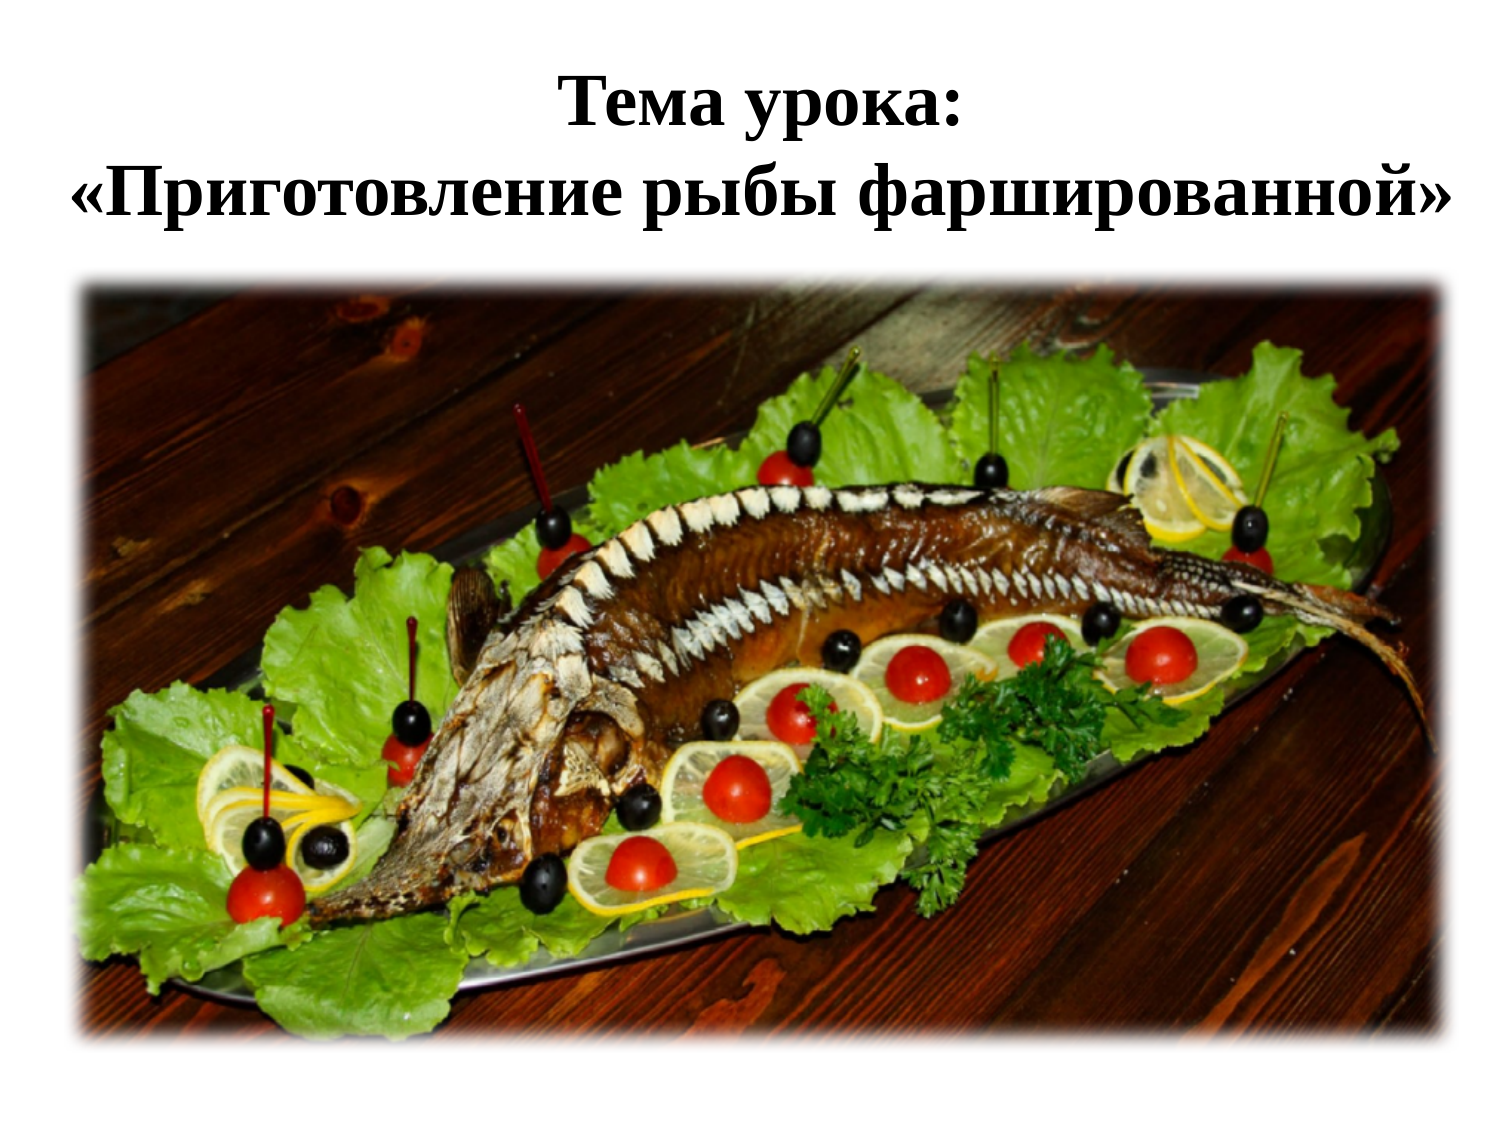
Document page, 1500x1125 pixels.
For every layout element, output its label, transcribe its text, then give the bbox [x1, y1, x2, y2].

text_box Тема урока: «Приготовление рыбы фаршированной» [41, 42, 1483, 238]
picture [64, 266, 1459, 1055]
